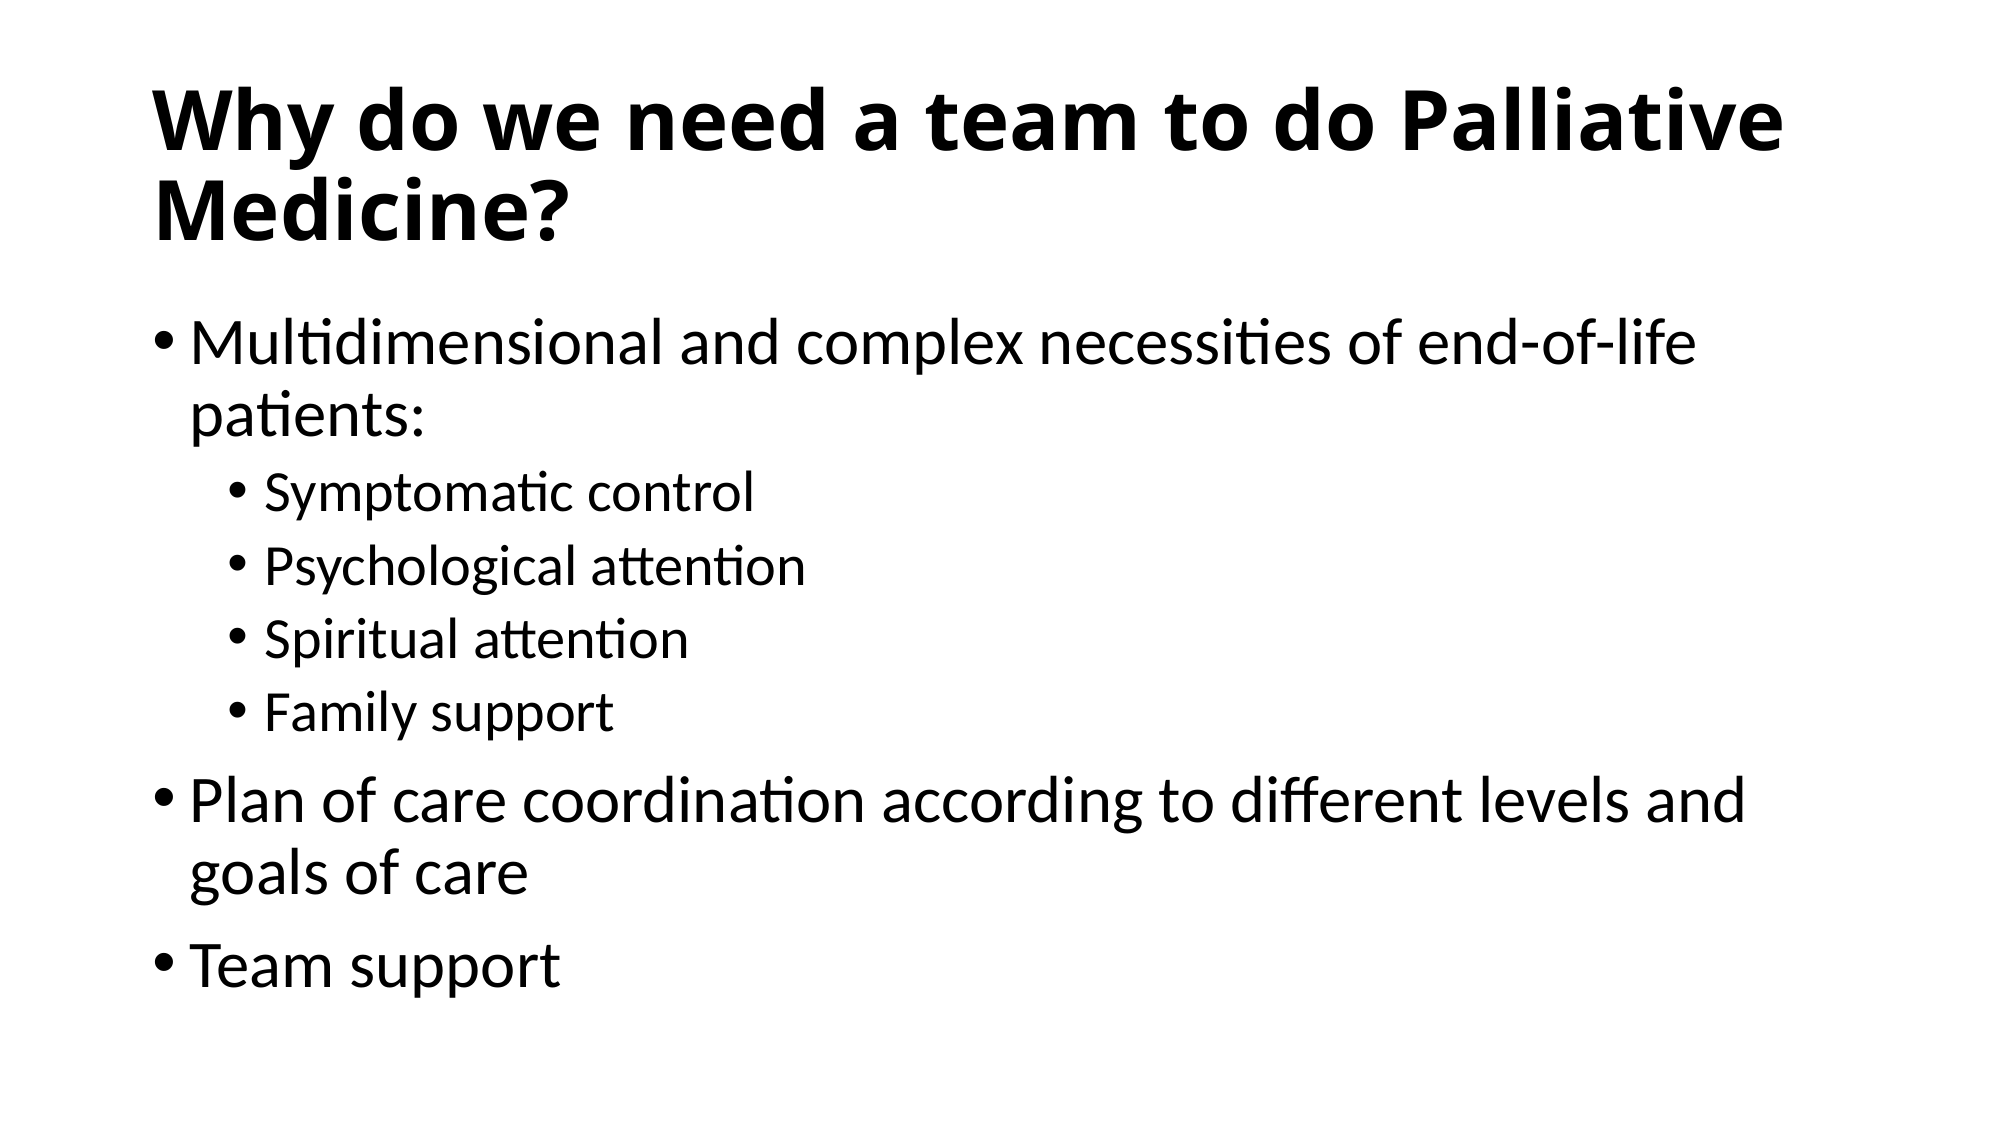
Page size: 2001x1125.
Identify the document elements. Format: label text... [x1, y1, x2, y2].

title Why do we need a team to do Palliative Medicine? [137, 59, 1863, 278]
list Multidimensional and complex necessities of end-of-life patients: Symptomatic control Psychological attention Spiritual attention Family support Plan of care coordination according to different levels and goals of care Team support [137, 299, 1863, 1014]
